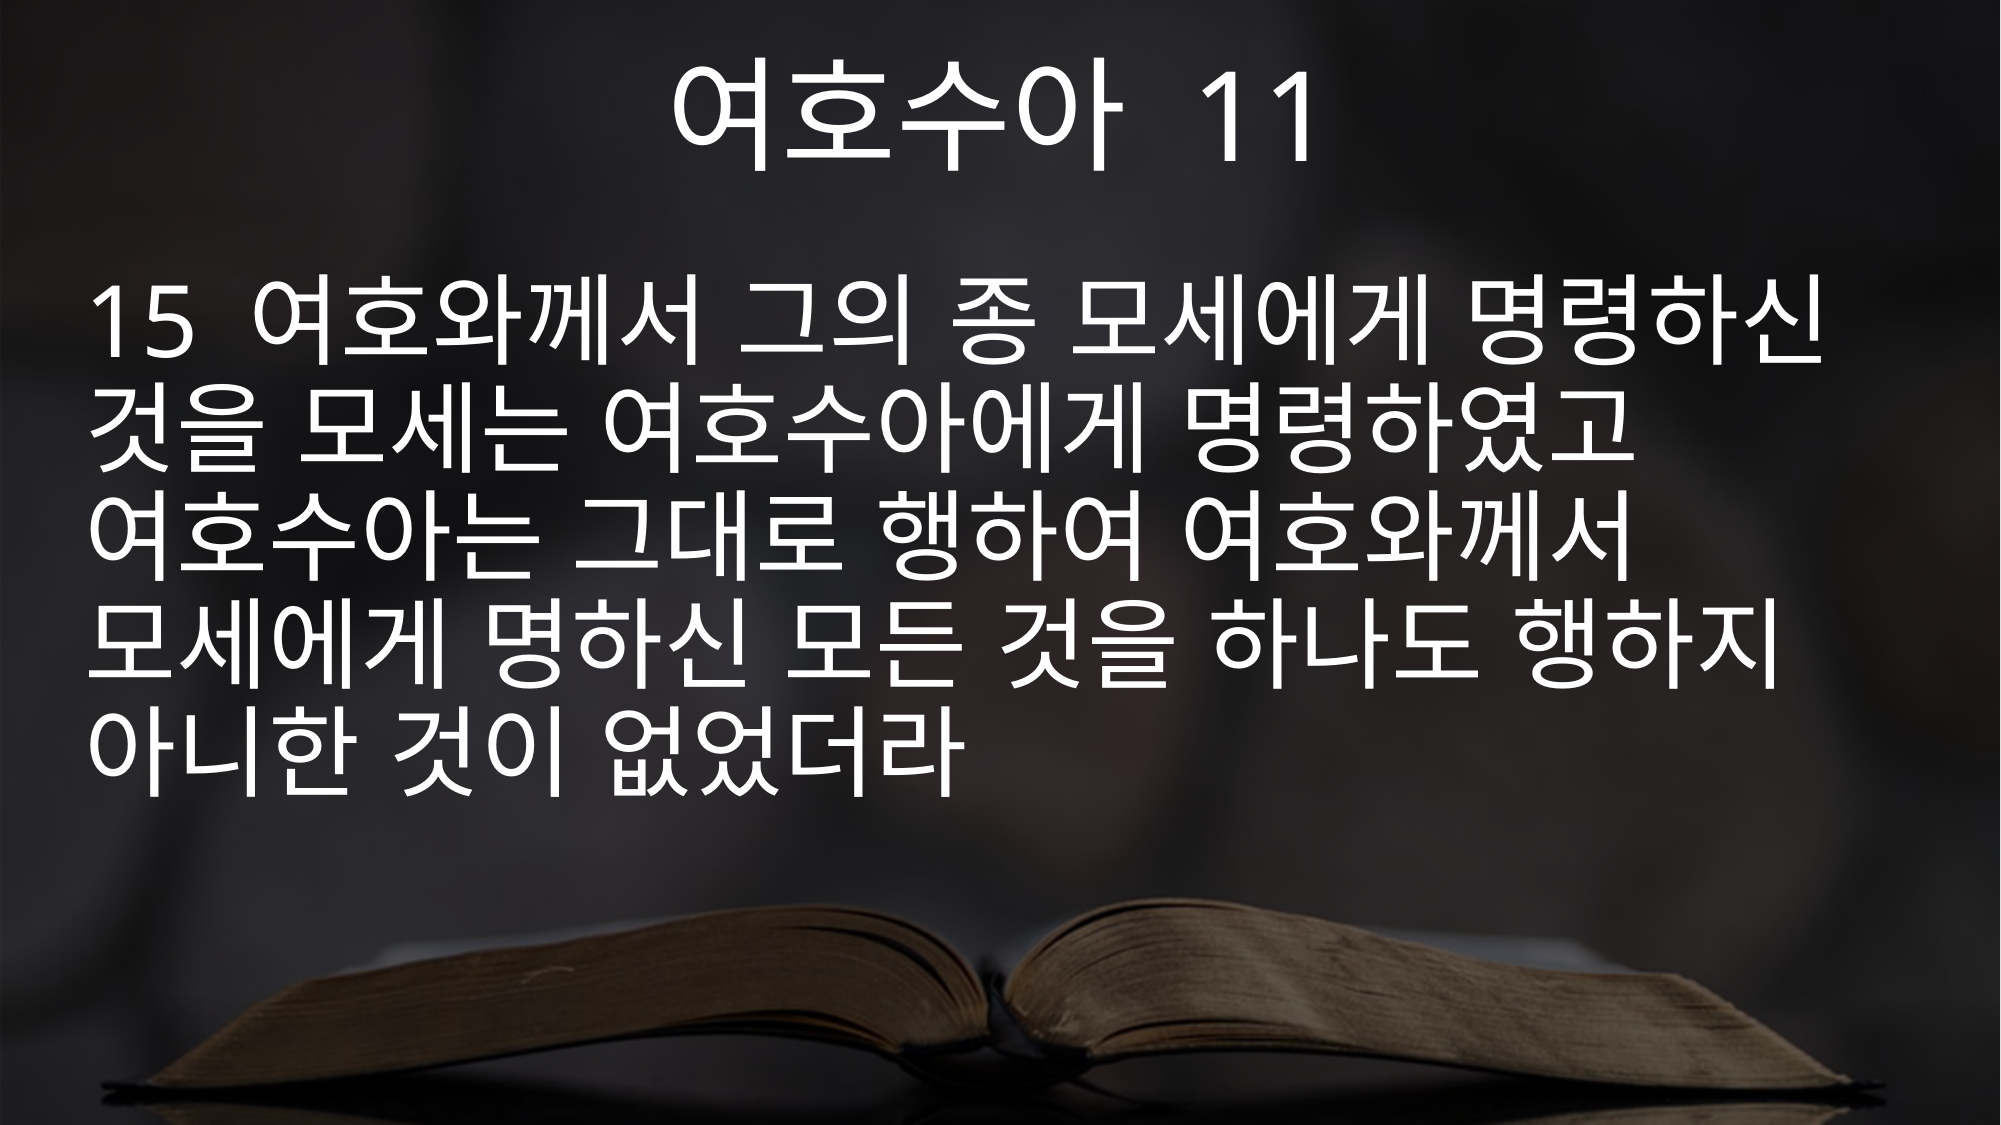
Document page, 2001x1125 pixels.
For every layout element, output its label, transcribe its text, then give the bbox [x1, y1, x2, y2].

footer 여호수아 11 [0, 32, 2000, 192]
list 15 여호와께서 그의 종 모세에게 명령하신 것을 모세는 여호수아에게 명령하였고 여호수아는 그대로 행하여 여호와께서 모세에게 명하신 모든 것을 하나도 행하지 아니한 것이 없었더라 [69, 263, 1953, 423]
picture [0, 0, 2001, 1125]
